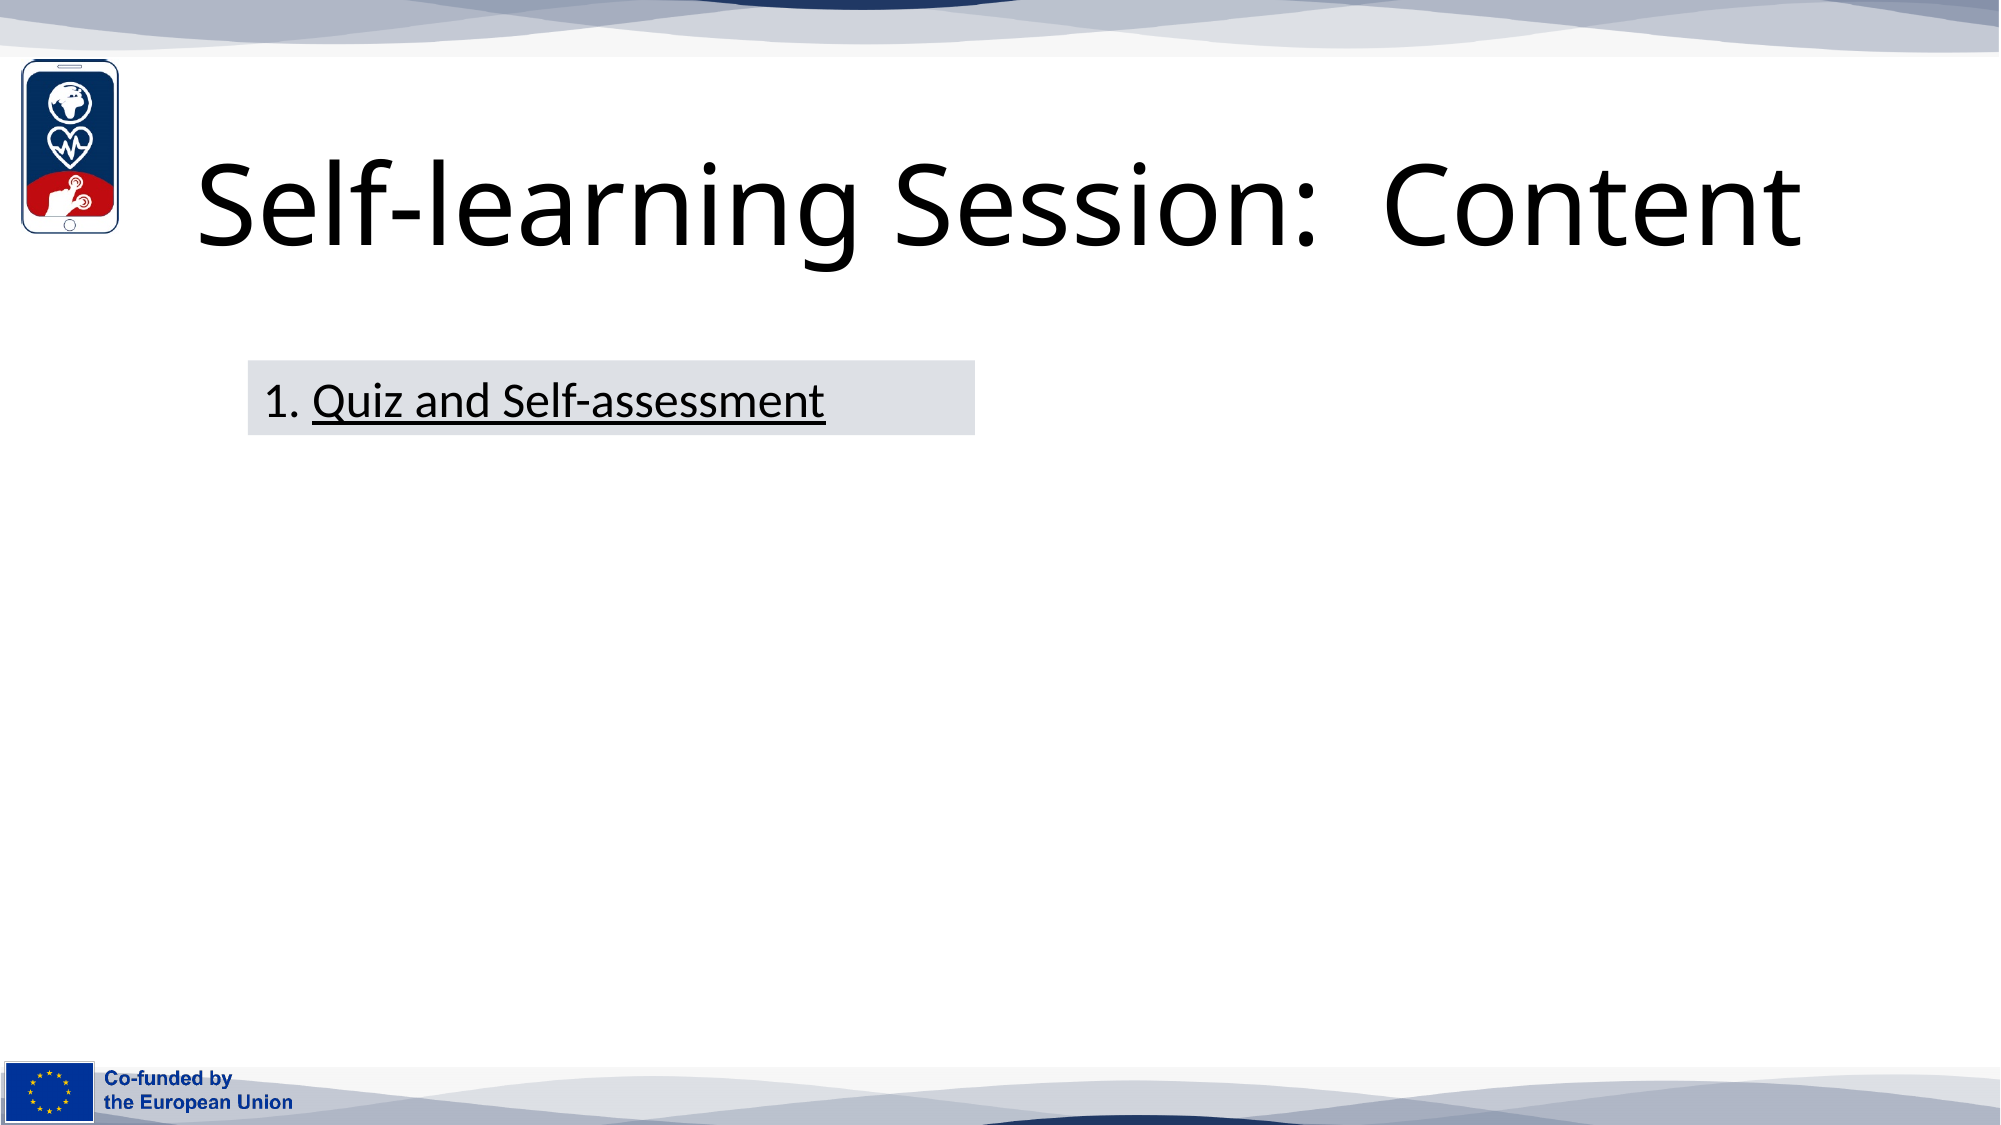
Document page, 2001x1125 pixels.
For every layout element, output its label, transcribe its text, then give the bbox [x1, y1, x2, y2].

picture [21, 59, 119, 234]
picture [0, 1058, 2001, 1125]
text_box 1. Quiz and Self-assessment [247, 360, 975, 436]
title Self-learning Session: Content [137, 68, 1863, 278]
picture [0, 0, 1999, 57]
